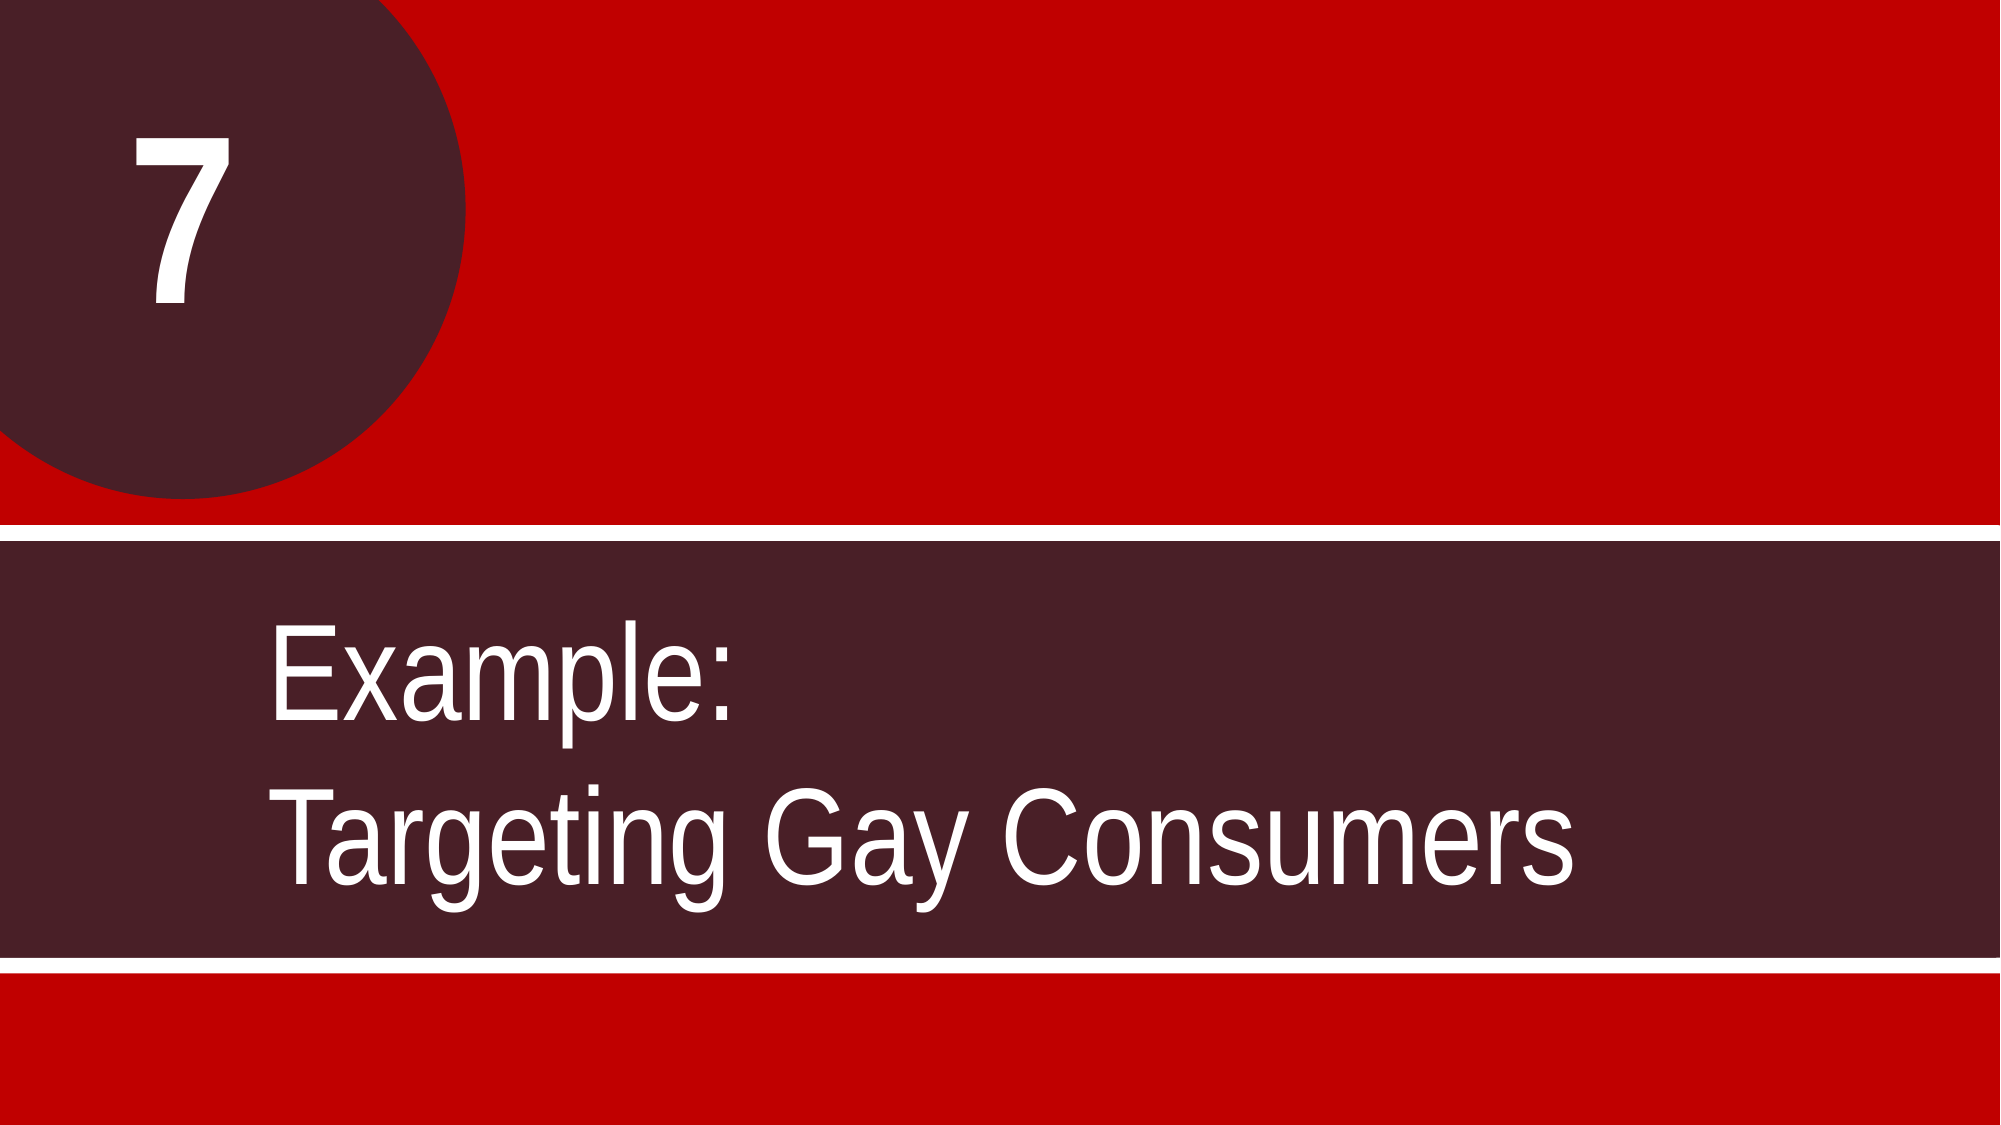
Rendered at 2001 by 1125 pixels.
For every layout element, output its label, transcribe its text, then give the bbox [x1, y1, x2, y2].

text_box [0, 531, 2000, 967]
text_box Example: Targeting Gay Consumers [253, 575, 1644, 920]
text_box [0, 0, 466, 499]
